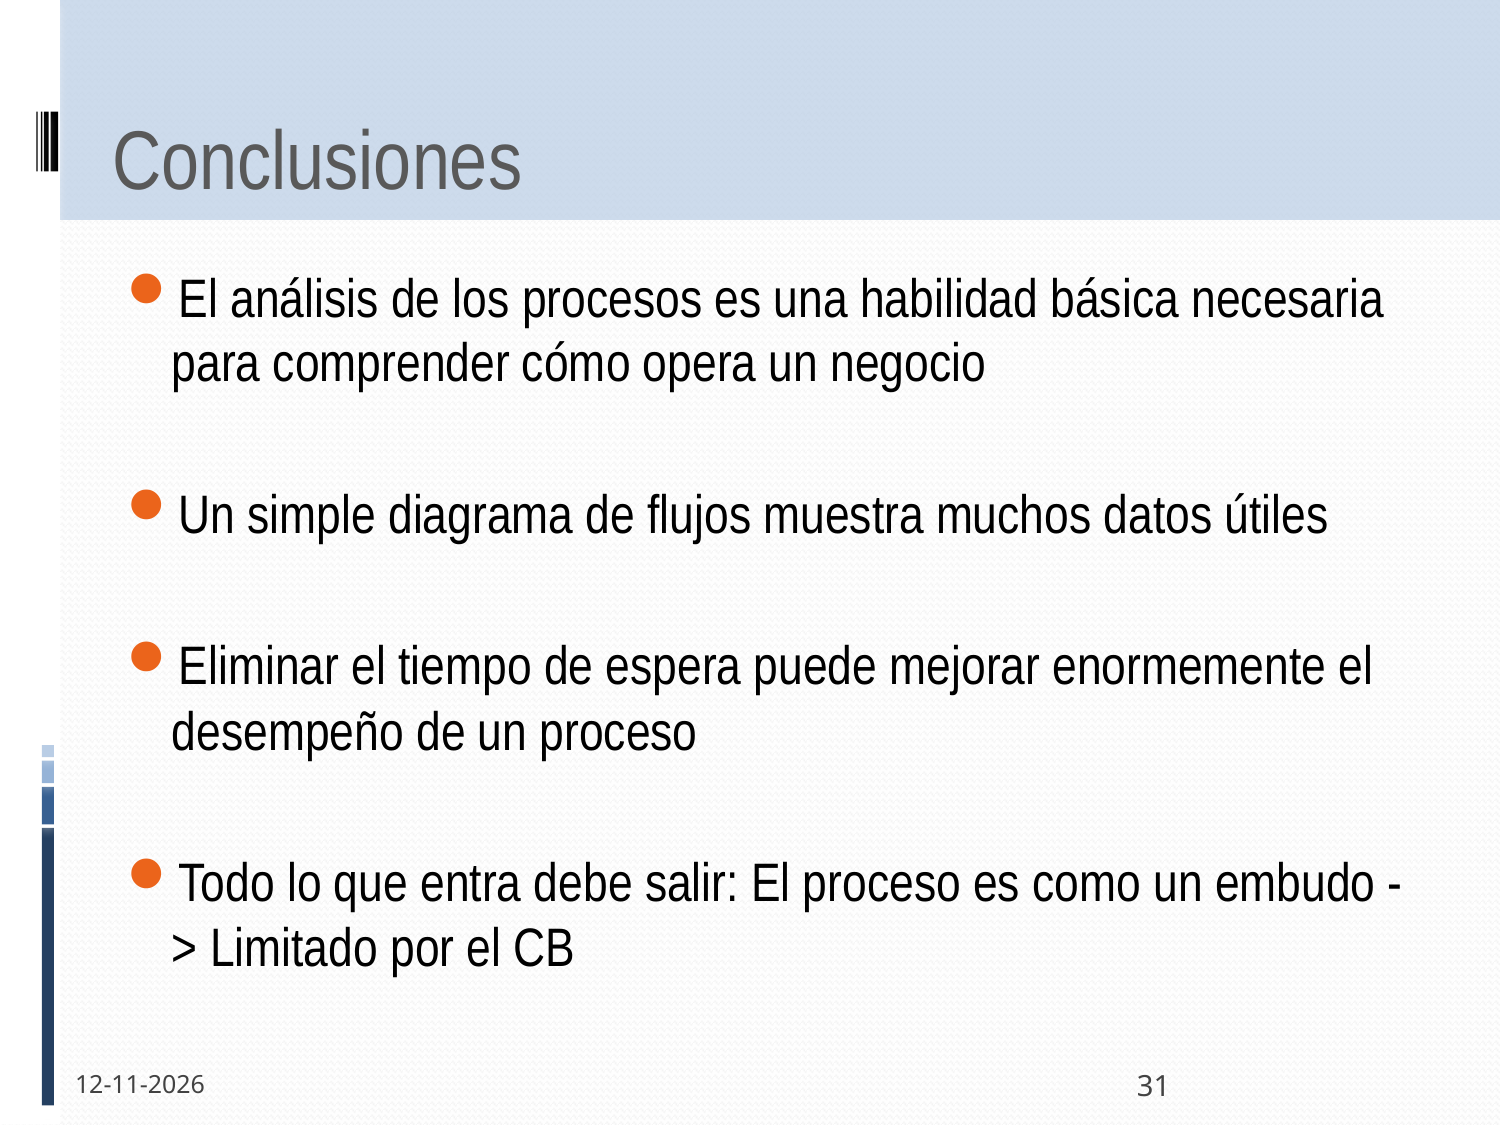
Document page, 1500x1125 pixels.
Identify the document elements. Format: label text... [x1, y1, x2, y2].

slide_number 31 [1045, 1046, 1171, 1107]
title Conclusiones [111, 18, 1436, 207]
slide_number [75, 1042, 243, 1103]
list El análisis de los procesos es una habilidad básica necesaria para comprender cómo opera un negocio Un simple diagrama de flujos muestra muchos datos útiles Eliminar el tiempo de espera puede mejorar enormemente el desempeño de un proceso Todo lo que entra debe salir: El proceso es como un embudo -> Limitado por el CB [111, 255, 1436, 1038]
